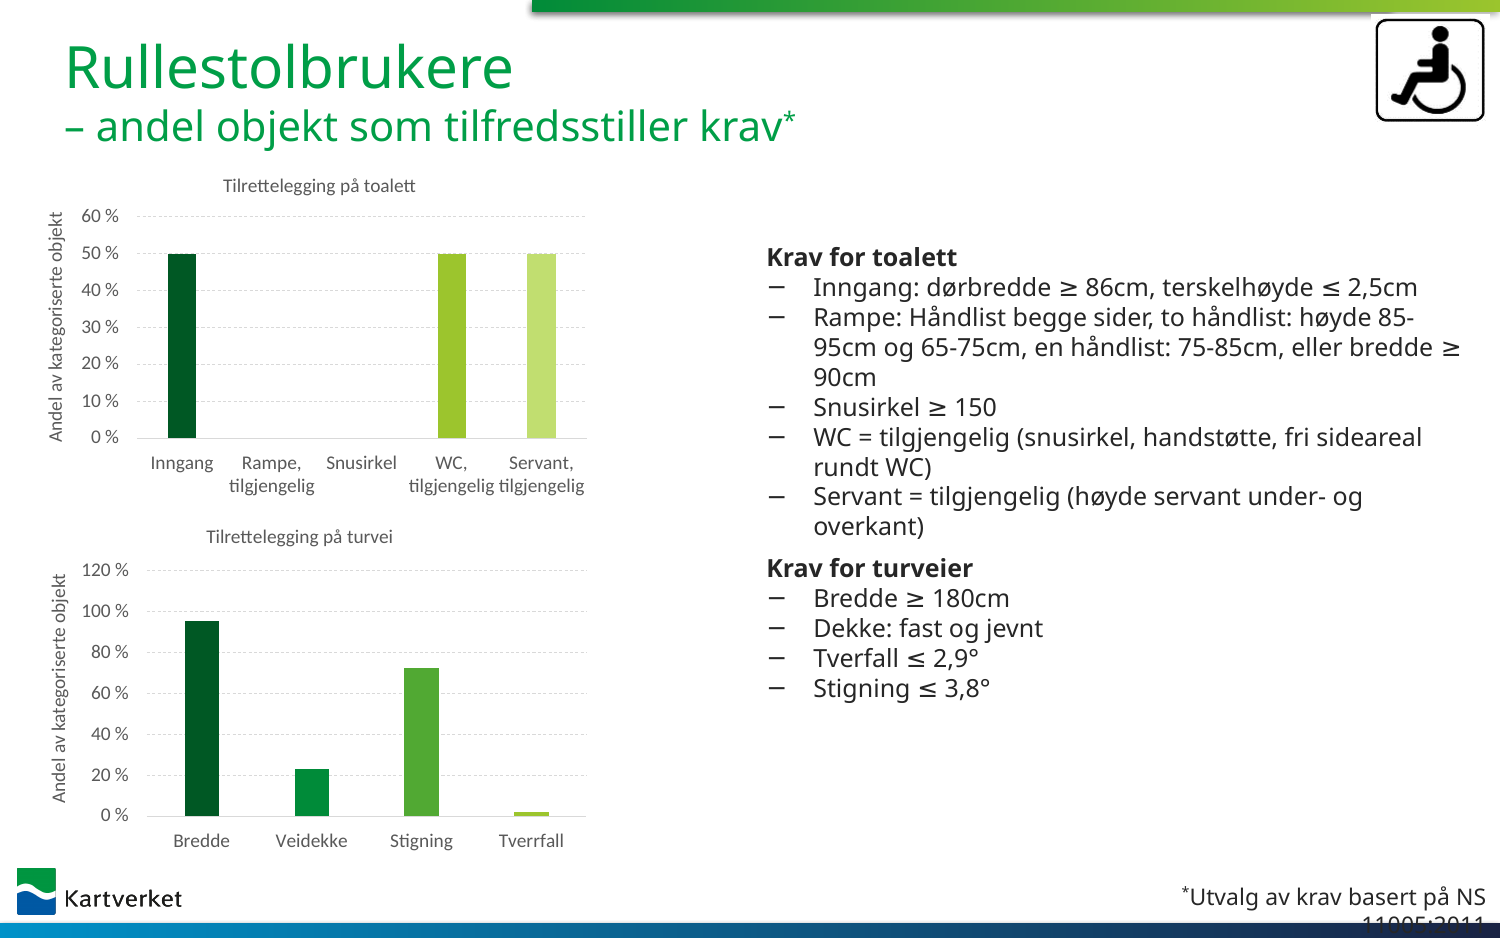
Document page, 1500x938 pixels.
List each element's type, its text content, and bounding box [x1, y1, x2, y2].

picture [1371, 13, 1491, 127]
text_box Rullestolbrukere – andel objekt som tilfredsstiller krav* [49, 14, 1431, 158]
text_box Krav for toalett Inngang: dørbredde ≥ 86cm, terskelhøyde ≤ 2,5cm Rampe: Håndlist begge sider, to håndlist: høyde 85-95cm og 65-75cm, en håndlist: 75-85cm, eller bredde ≥ 90cm Snusirkel ≥ 150 WC = tilgjengelig (snusirkel, handstøtte, fri sideareal rundt WC) Servant = tilgjengelig (høyde servant under- og overkant) [751, 234, 1483, 545]
picture [41, 520, 598, 859]
picture [41, 166, 598, 505]
text_box Krav for turveier Bredde ≥ 180cm Dekke: fast og jevnt Tverfall ≤ 2,9° Stigning ≤ 3,8° [751, 545, 1483, 710]
text_box *Utvalg av krav basert på NS 11005:2011 [1068, 873, 1500, 938]
